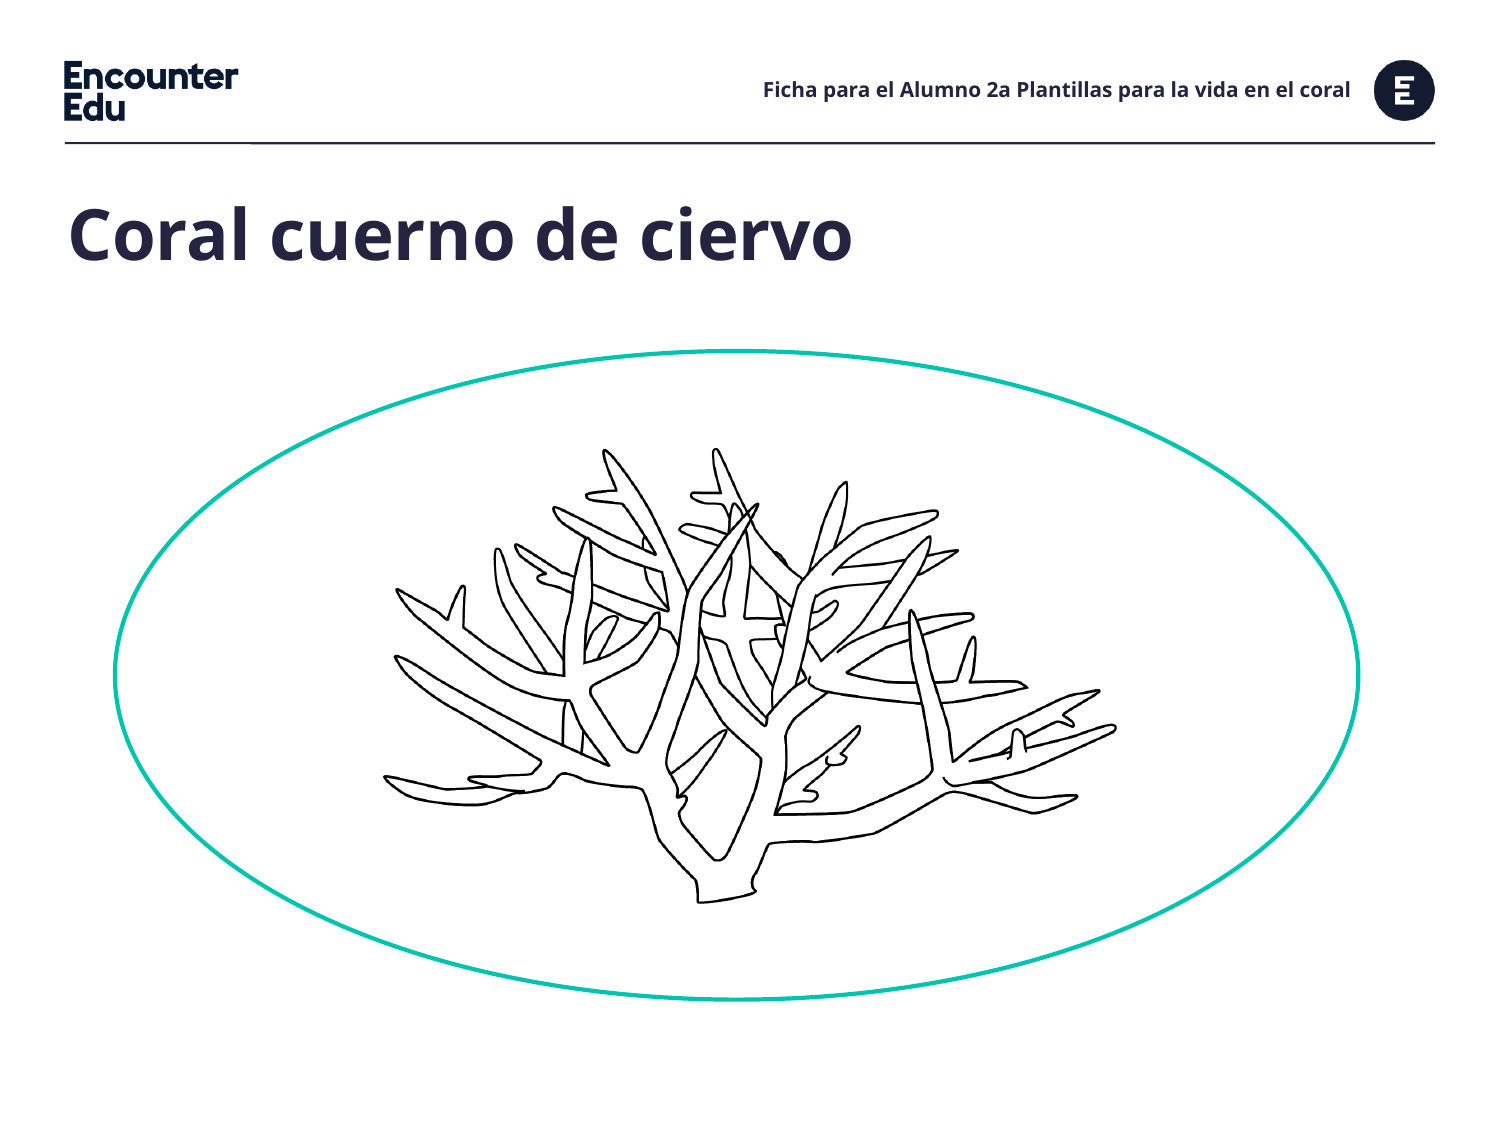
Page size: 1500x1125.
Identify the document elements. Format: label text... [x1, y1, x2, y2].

picture [1372, 58, 1436, 122]
text_box [114, 366, 1359, 1000]
title Ficha para el Alumno 2a Plantillas para la vida en el coral [749, 67, 1359, 114]
list Coral cuerno de ciervo [59, 191, 929, 394]
picture [60, 59, 243, 122]
picture [382, 447, 1118, 904]
